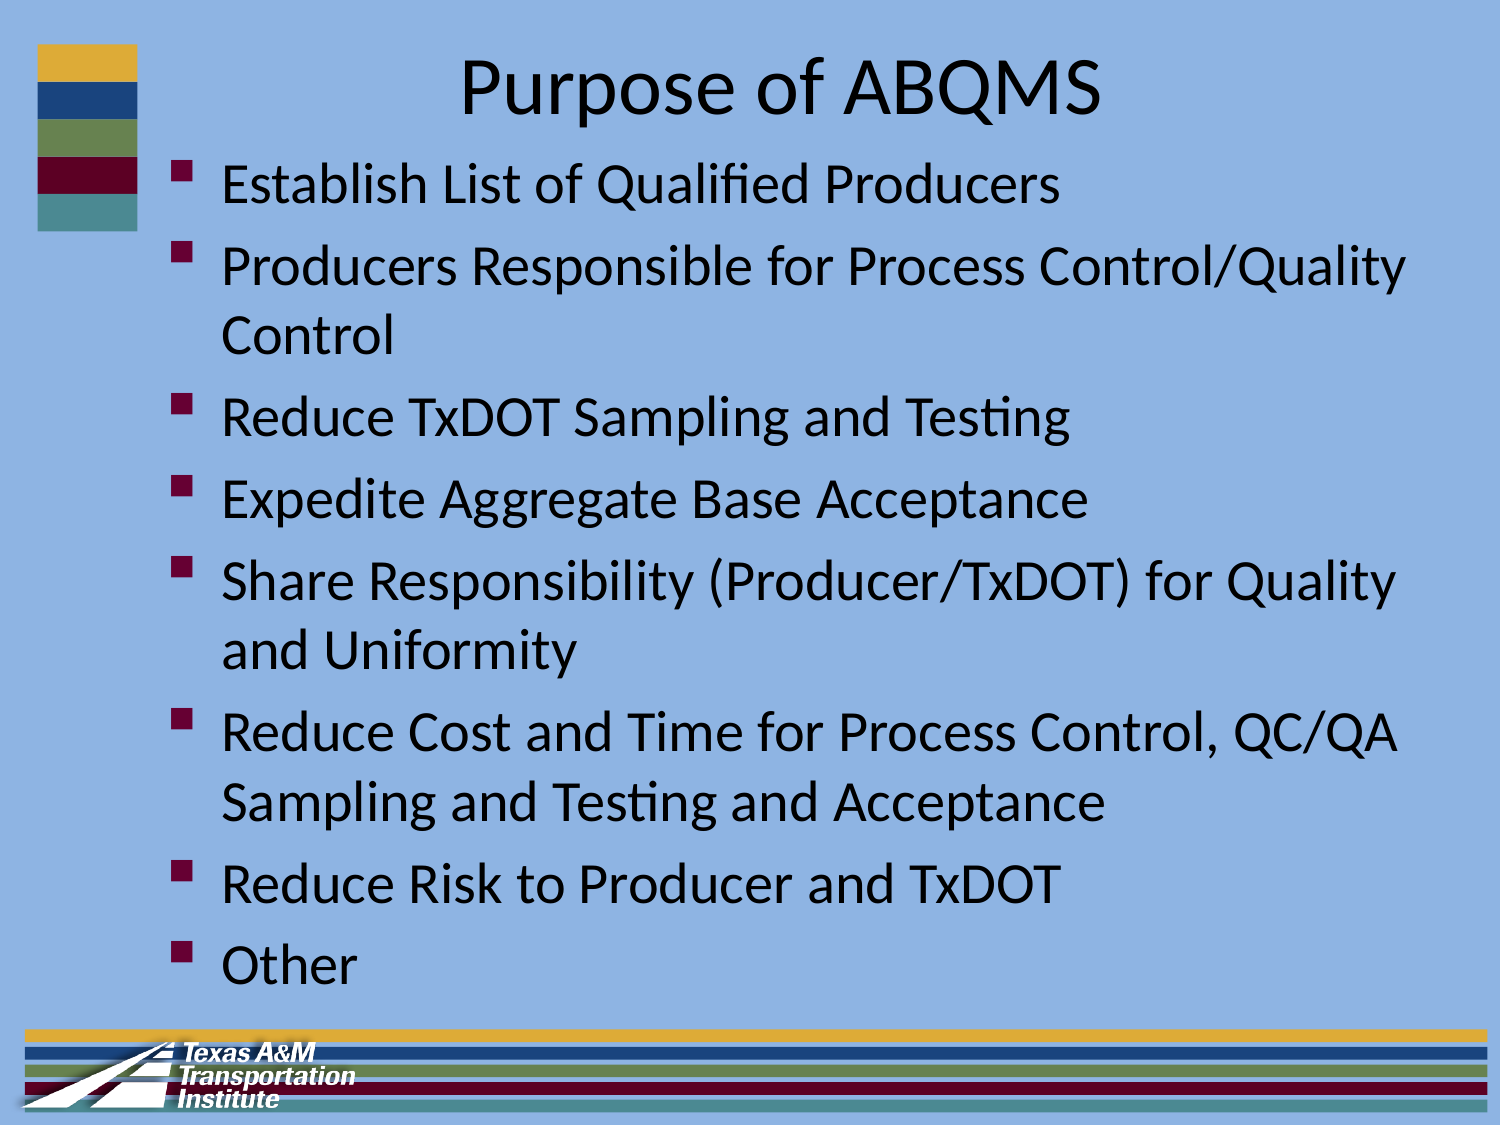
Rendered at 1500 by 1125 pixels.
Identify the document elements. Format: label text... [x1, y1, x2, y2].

title Purpose of ABQMS [137, 0, 1426, 176]
picture [20, 1042, 355, 1108]
list Establish List of Qualified Producers Producers Responsible for Process Control/Quality Control Reduce TxDOT Sampling and Testing Expedite Aggregate Base Acceptance Share Responsibility (Producer/TxDOT) for Quality and Uniformity Reduce Cost and Time for Process Control, QC/QA Sampling and Testing and Acceptance Reduce Risk to Producer and TxDOT Other [149, 137, 1426, 881]
